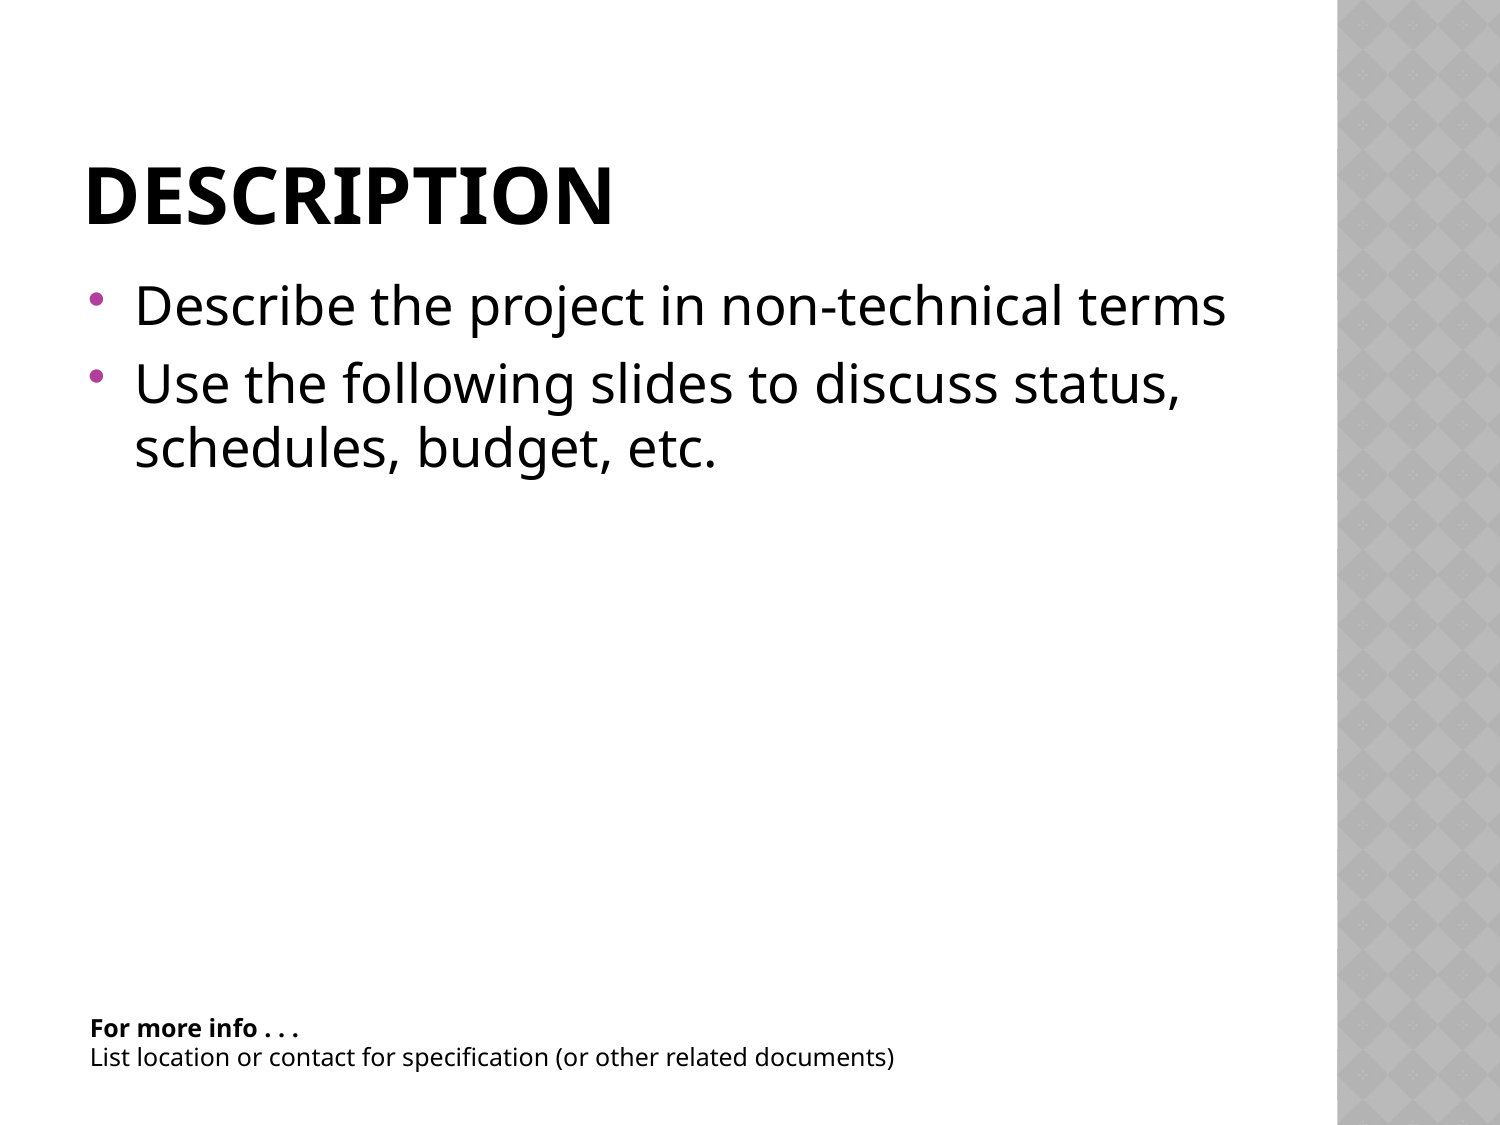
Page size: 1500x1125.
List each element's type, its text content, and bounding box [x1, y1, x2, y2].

list Describe the project in non-technical terms Use the following slides to discuss status, schedules, budget, etc. [75, 264, 1263, 1004]
text_box For more info . . . List location or contact for specification (or other related documents) [74, 1004, 1425, 1088]
title Description [75, 52, 1263, 240]
